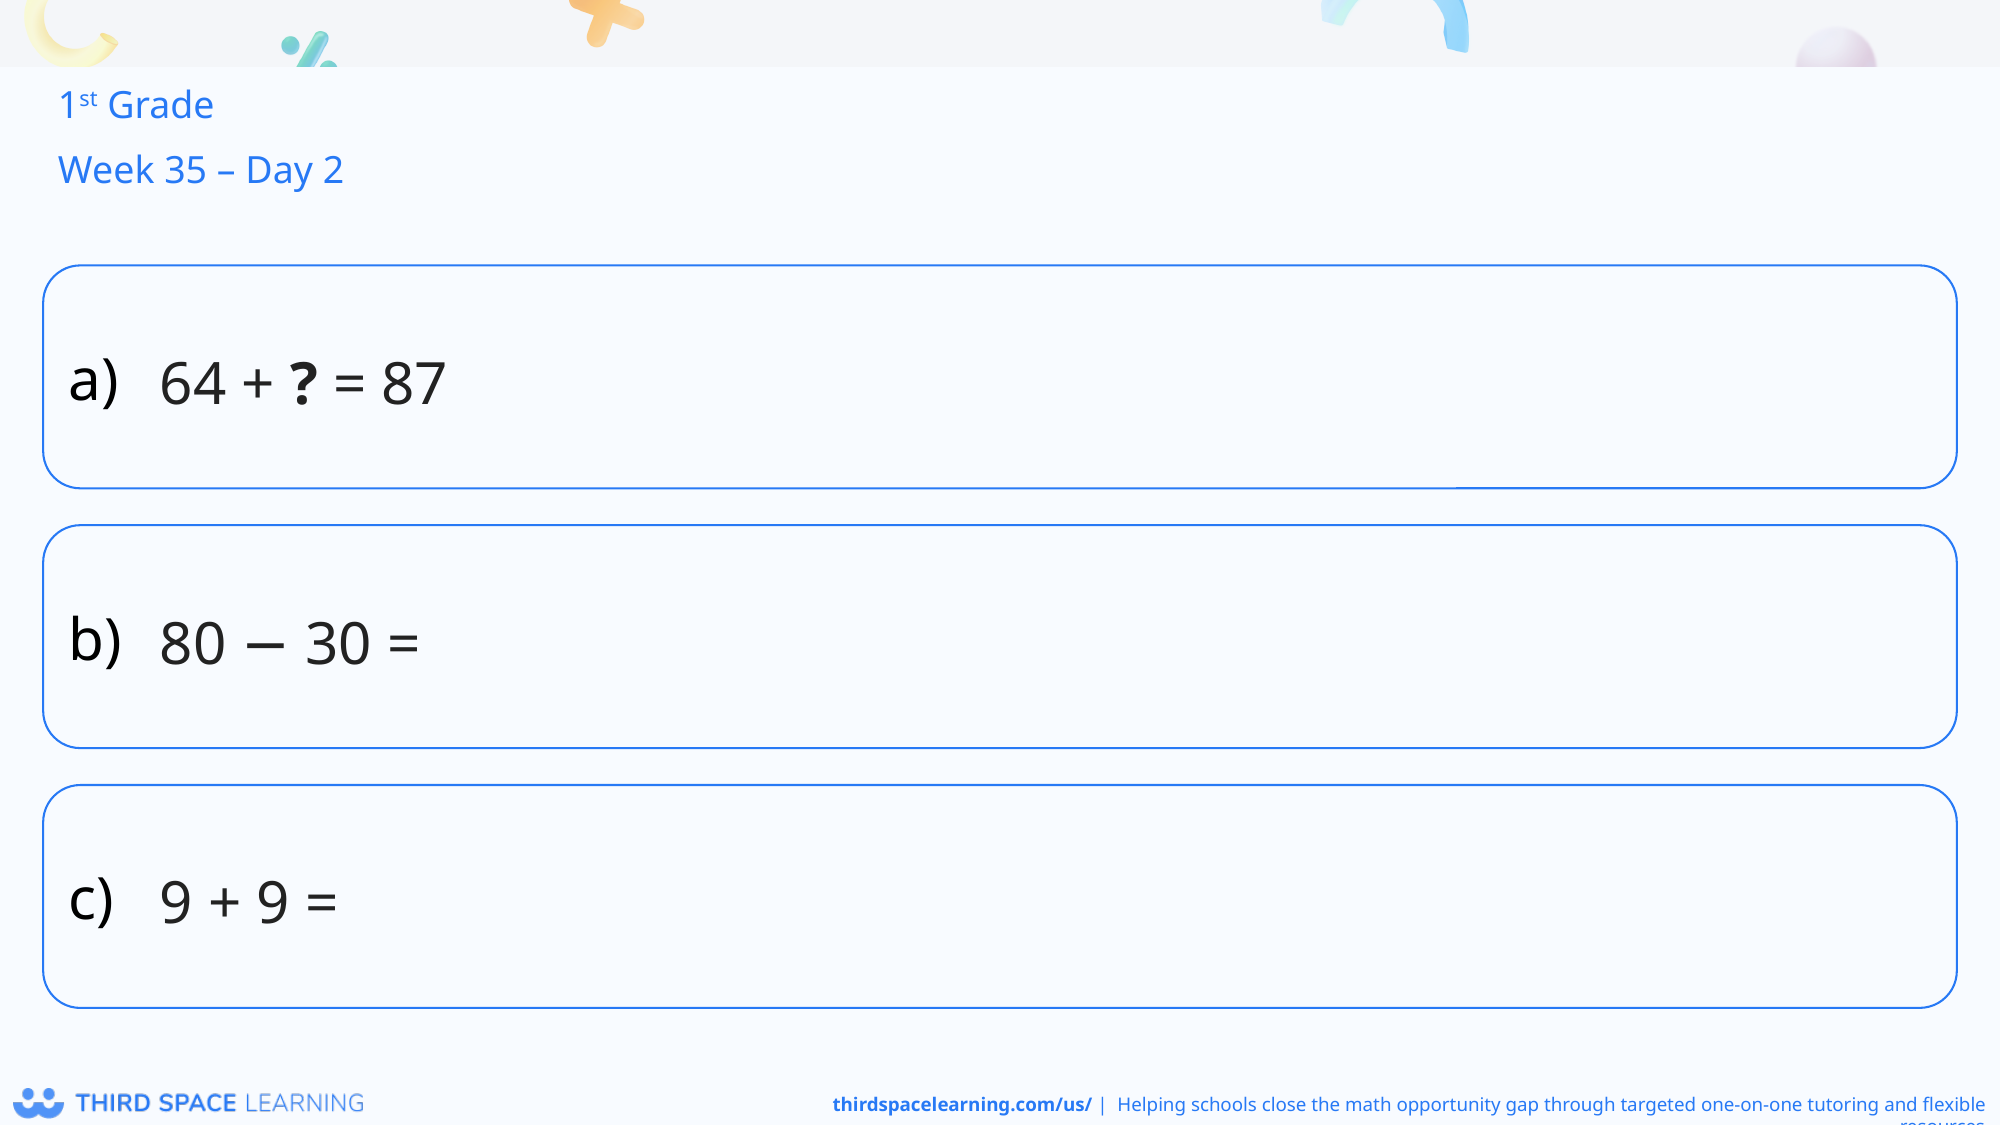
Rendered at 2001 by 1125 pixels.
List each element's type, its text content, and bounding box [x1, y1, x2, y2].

list 80 − 30 = [144, 548, 1922, 734]
text_box 1st Grade Week 35 – Day 2 [43, 73, 509, 212]
list 9 + 9 = [144, 807, 1922, 994]
picture [0, 0, 2000, 67]
list 64 + ? = 87 [144, 288, 1922, 474]
picture [13, 1088, 365, 1119]
